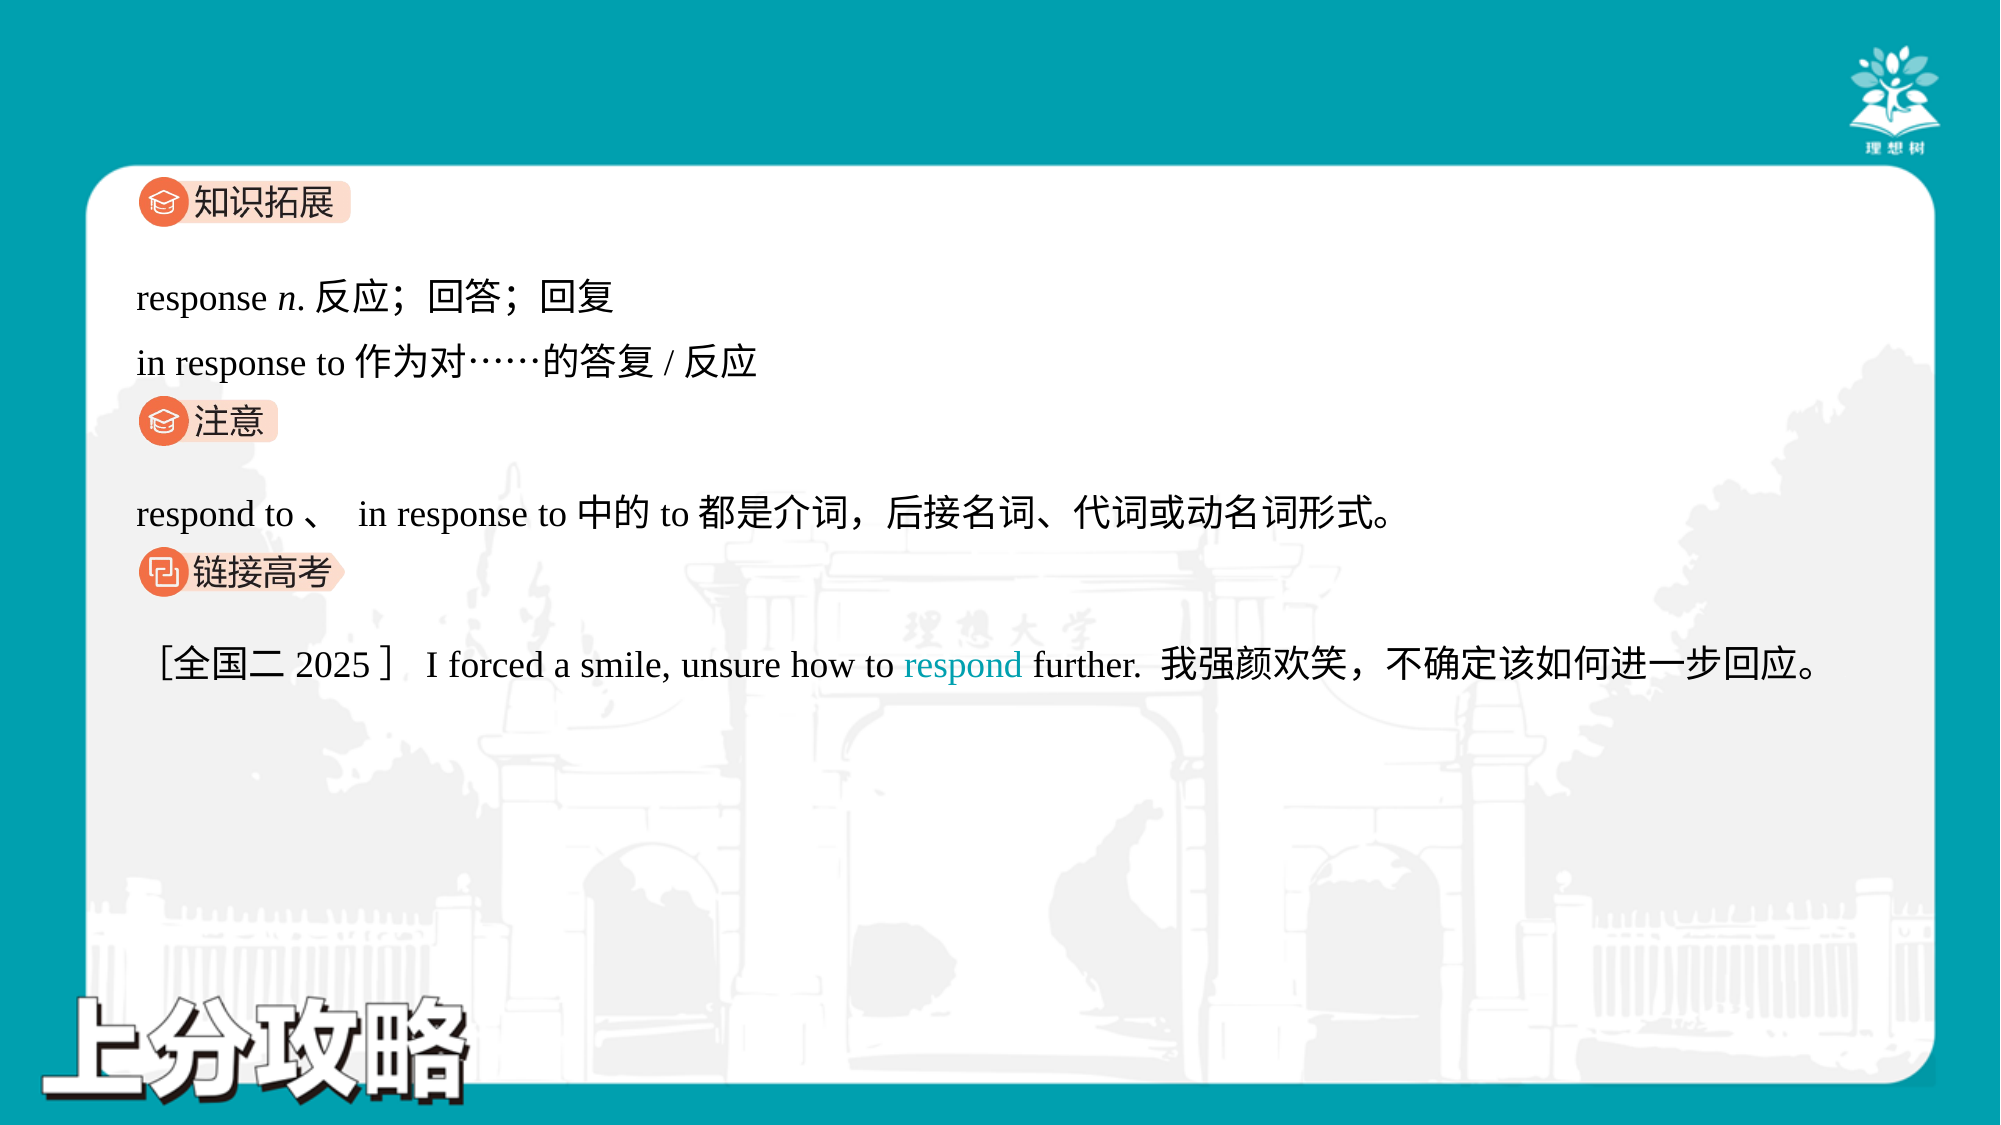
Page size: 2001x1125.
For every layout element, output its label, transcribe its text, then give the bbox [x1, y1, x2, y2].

text_box ［全国二2025］I forced a smile, unsure how to respond further. 我强颜欢笑，不确定该如何进一步回应。#41 [136, 618, 1865, 677]
picture [0, 0, 2000, 1125]
text_box response n.反应；回答；回复 in response to作为对……的答复/反应#37 [136, 249, 1865, 375]
text_box respond to、 in response to中的to都是介词，后接名词、代词或动名词形式。#39 [136, 466, 1865, 526]
